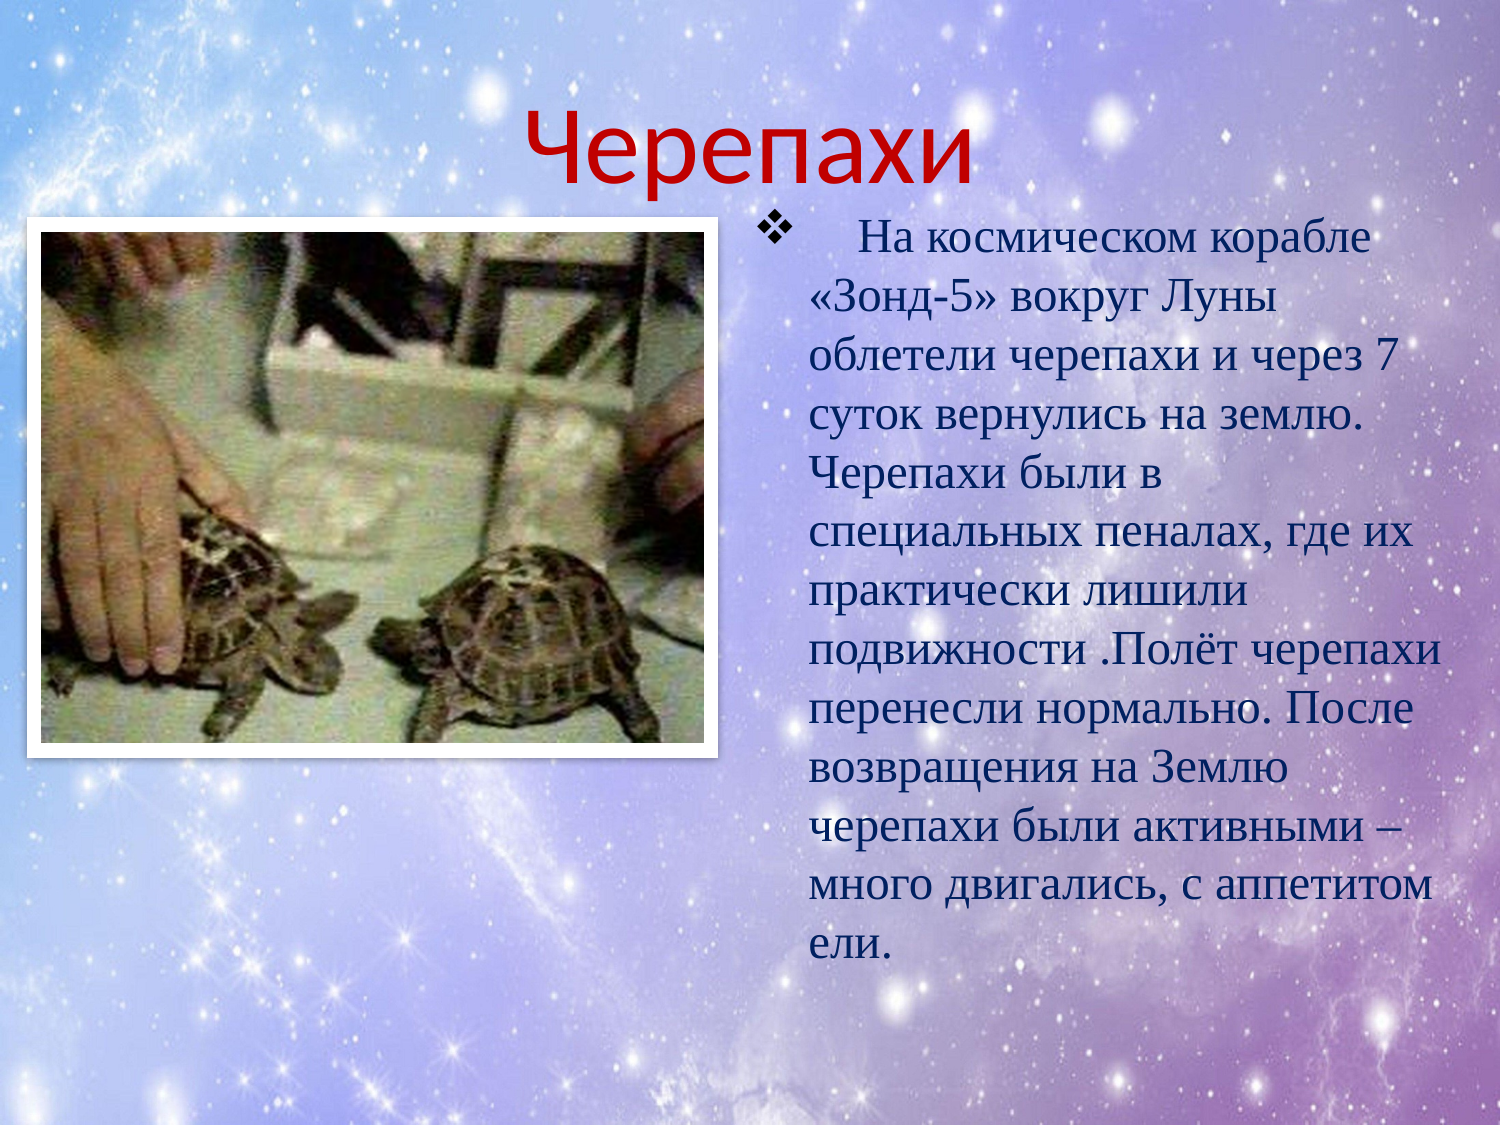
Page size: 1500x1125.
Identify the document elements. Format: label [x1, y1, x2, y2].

list [40, 231, 704, 744]
picture [0, 0, 1500, 1125]
